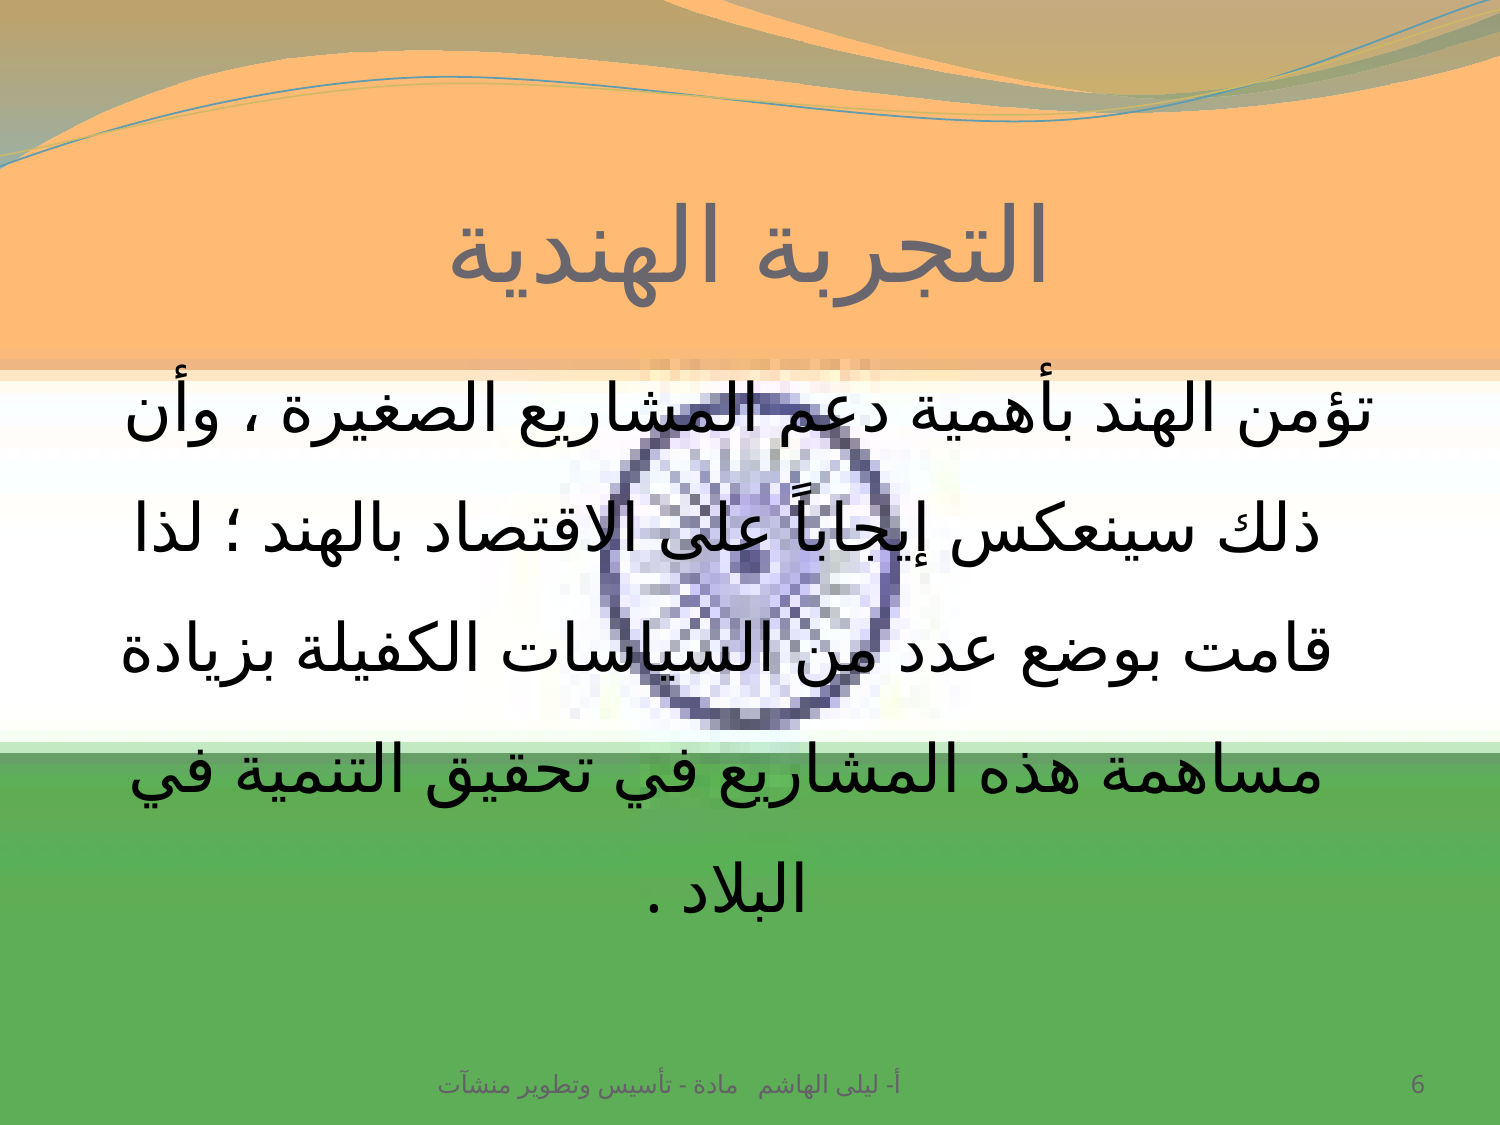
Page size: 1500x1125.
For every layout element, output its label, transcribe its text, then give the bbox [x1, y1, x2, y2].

footer أ- ليلى الهاشم مادة - تأسيس وتطوير منشآت [437, 1042, 988, 1103]
title التجربة الهندية [75, 115, 1425, 303]
slide_number 6 [1299, 1042, 1425, 1103]
list تؤمن الهند بأهمية دعم المشاريع الصغيرة ، وأن ذلك سينعكس إيجاباً على الاقتصاد بالهند ؛ لذا قامت بوضع عدد من السياسات الكفيلة بزيادة مساهمة هذه المشاريع في تحقيق التنمية في البلاد . [75, 317, 1425, 1038]
